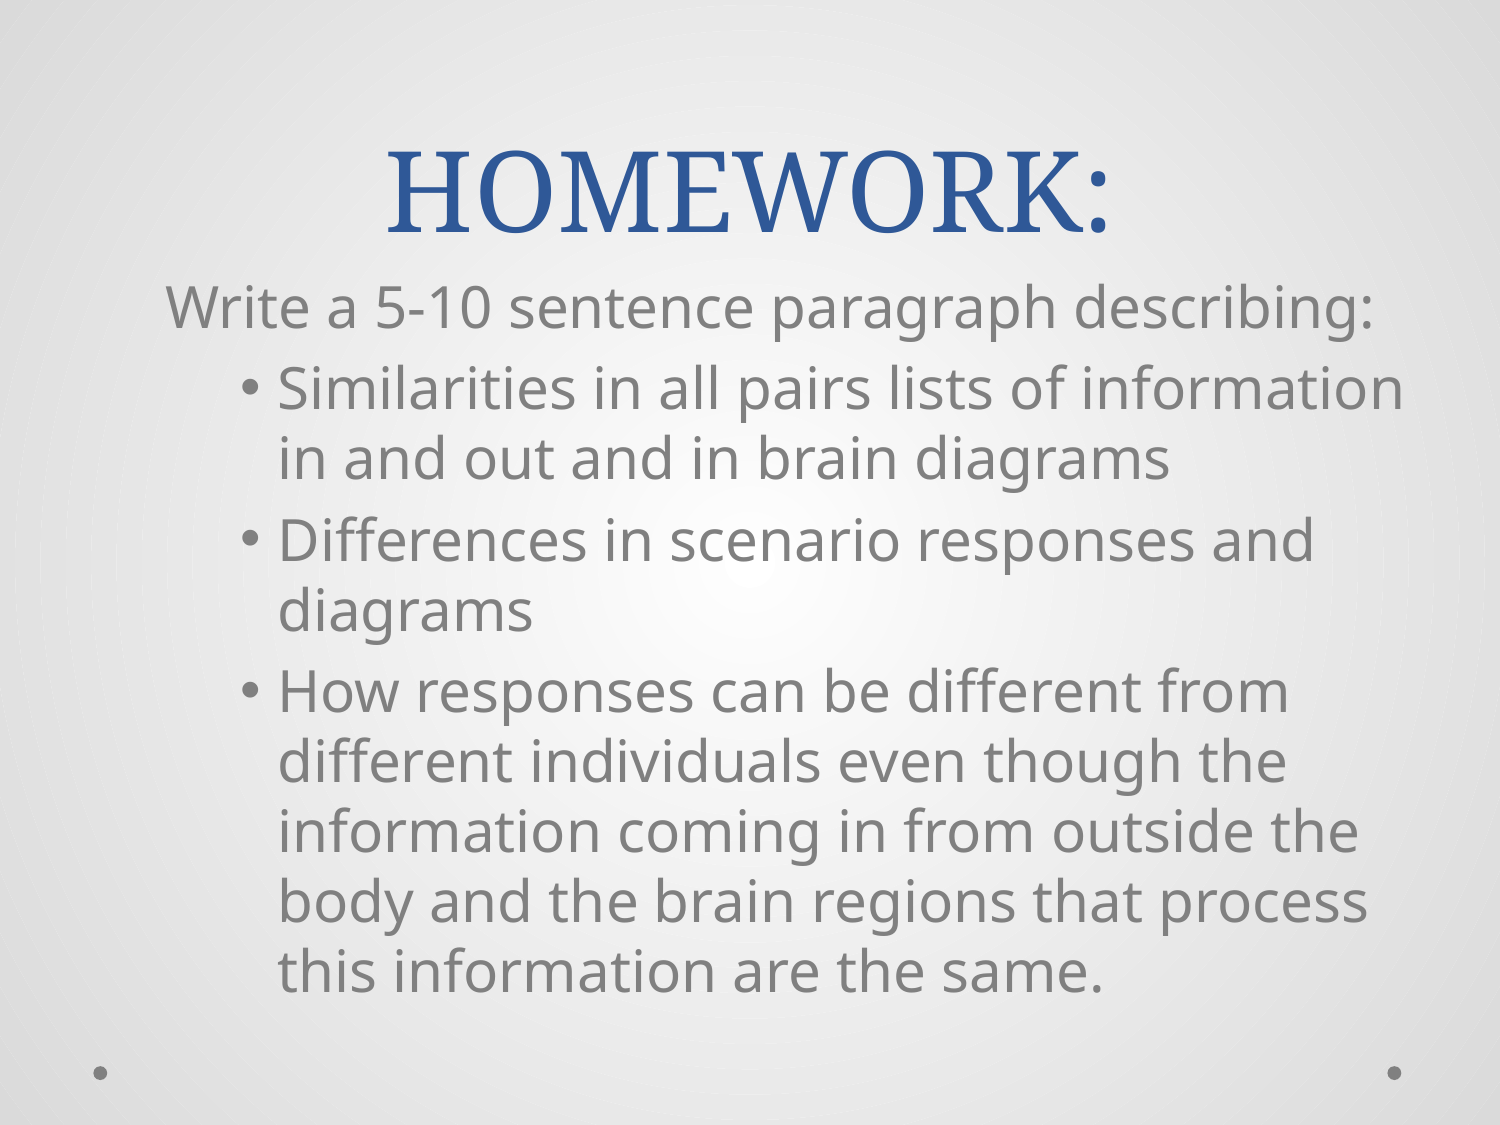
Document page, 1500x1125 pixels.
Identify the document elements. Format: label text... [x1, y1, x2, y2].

list Write a 5-10 sentence paragraph describing: Similarities in all pairs lists of information in and out and in brain diagrams Differences in scenario responses and diagrams How responses can be different from different individuals even though the information coming in from outside the body and the brain regions that process this information are the same. [75, 262, 1455, 1084]
title HOMEWORK: [75, 0, 1425, 262]
